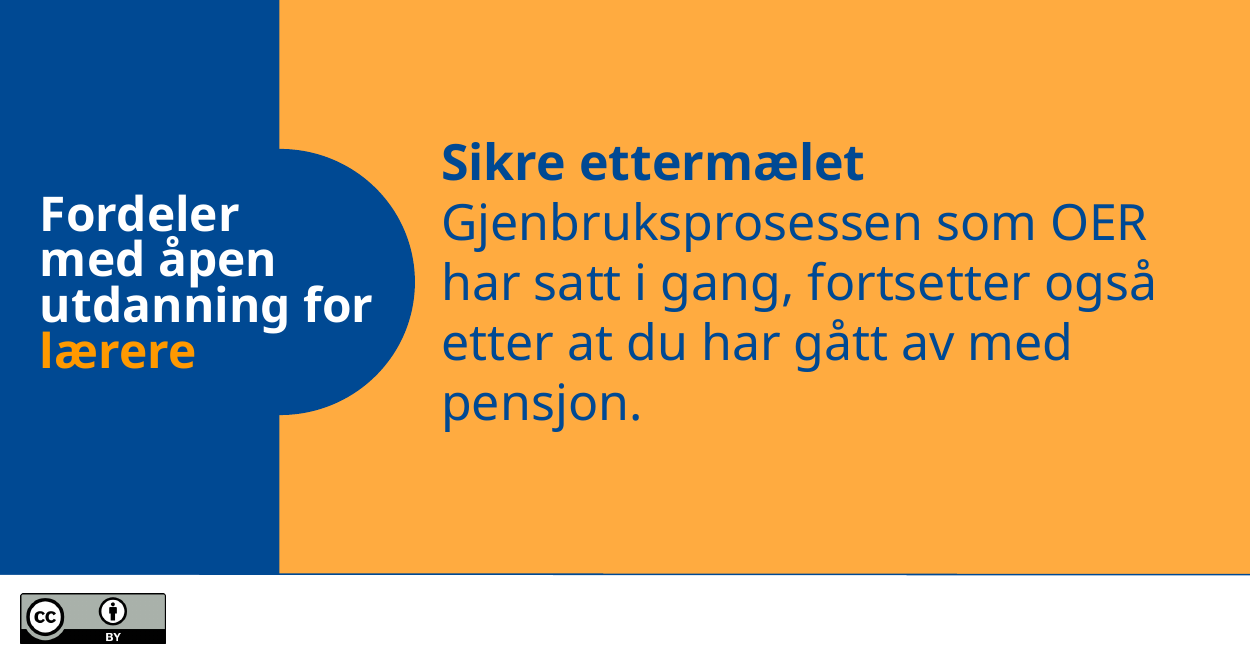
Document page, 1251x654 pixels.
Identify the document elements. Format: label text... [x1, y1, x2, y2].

text_box Fordeler med åpen utdanning for lærere [24, 179, 420, 393]
text_box [206, 393, 355, 416]
text_box [0, 0, 280, 573]
text_box [195, 148, 366, 179]
picture [20, 592, 166, 645]
text_box Sikre ettermælet Gjenbruksprosessen som OER har satt i gang, fortsetter også etter at du har gått av med pensjon. [426, 115, 1234, 446]
text_box [0, 582, 1250, 654]
